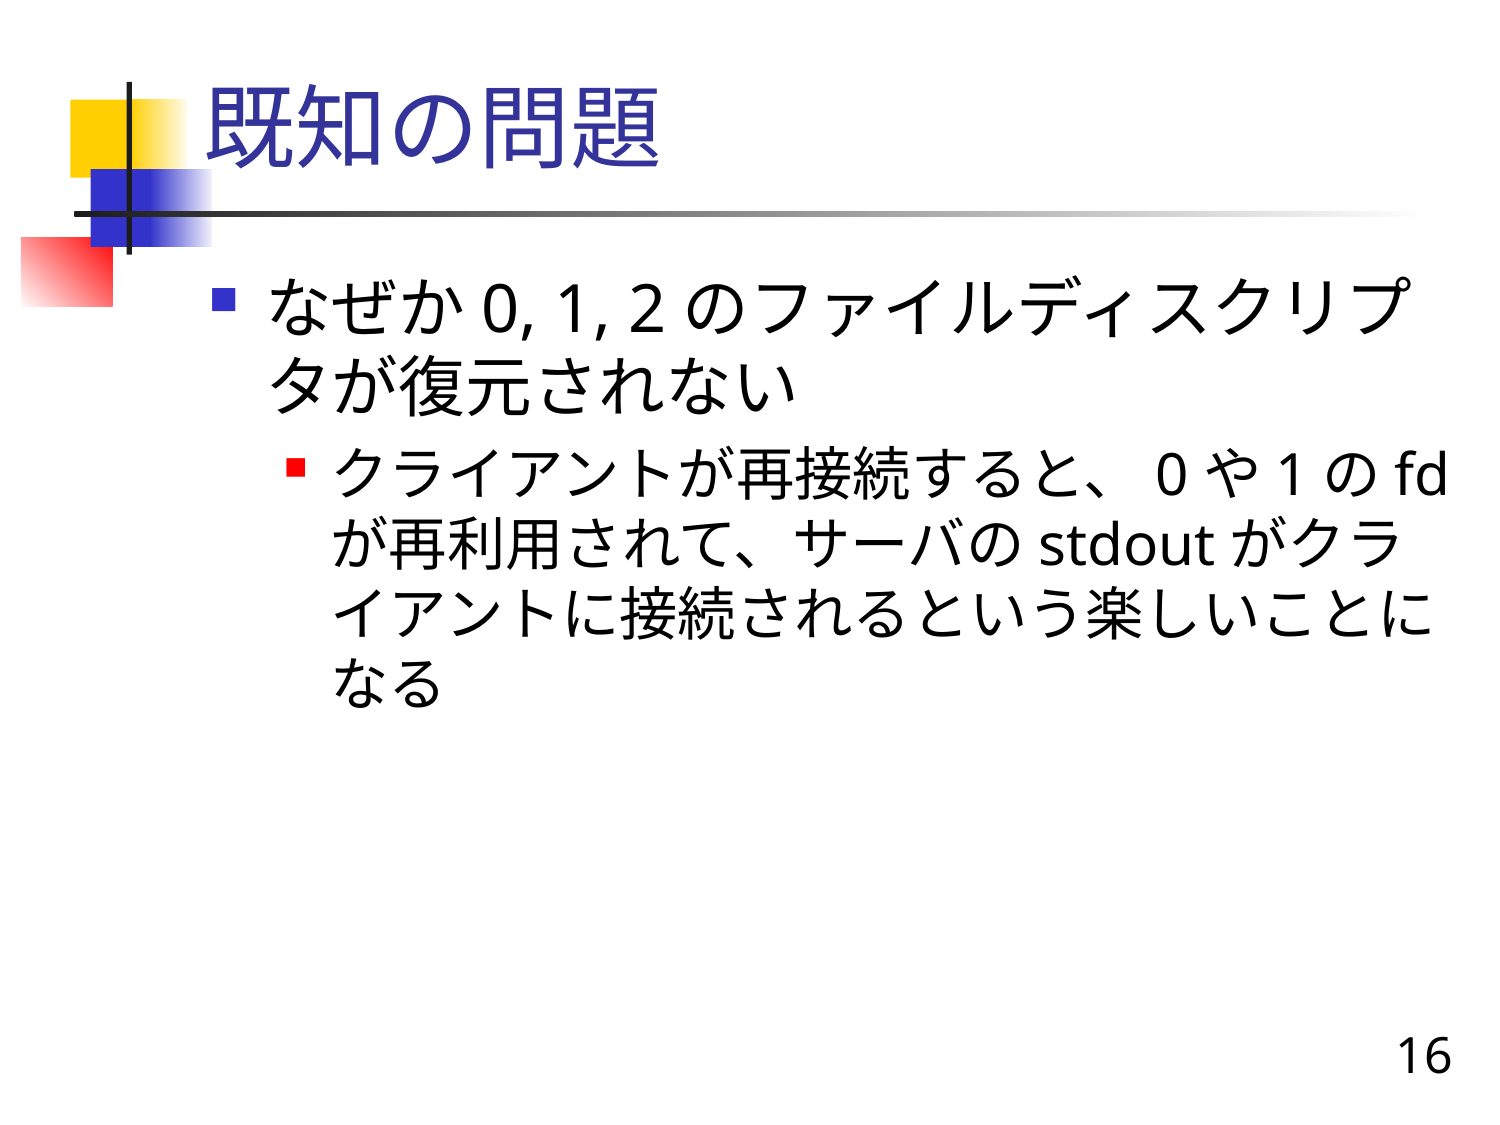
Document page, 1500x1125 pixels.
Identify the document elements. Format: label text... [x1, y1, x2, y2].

slide_number 16 [1154, 1023, 1468, 1100]
list なぜか0, 1, 2のファイルディスクリプタが復元されない クライアントが再接続すると、0や1のfdが再利用されて、サーバのstdoutがクライアントに接続されるという楽しいことになる [193, 257, 1470, 1007]
title 既知の問題 [188, 34, 1468, 188]
